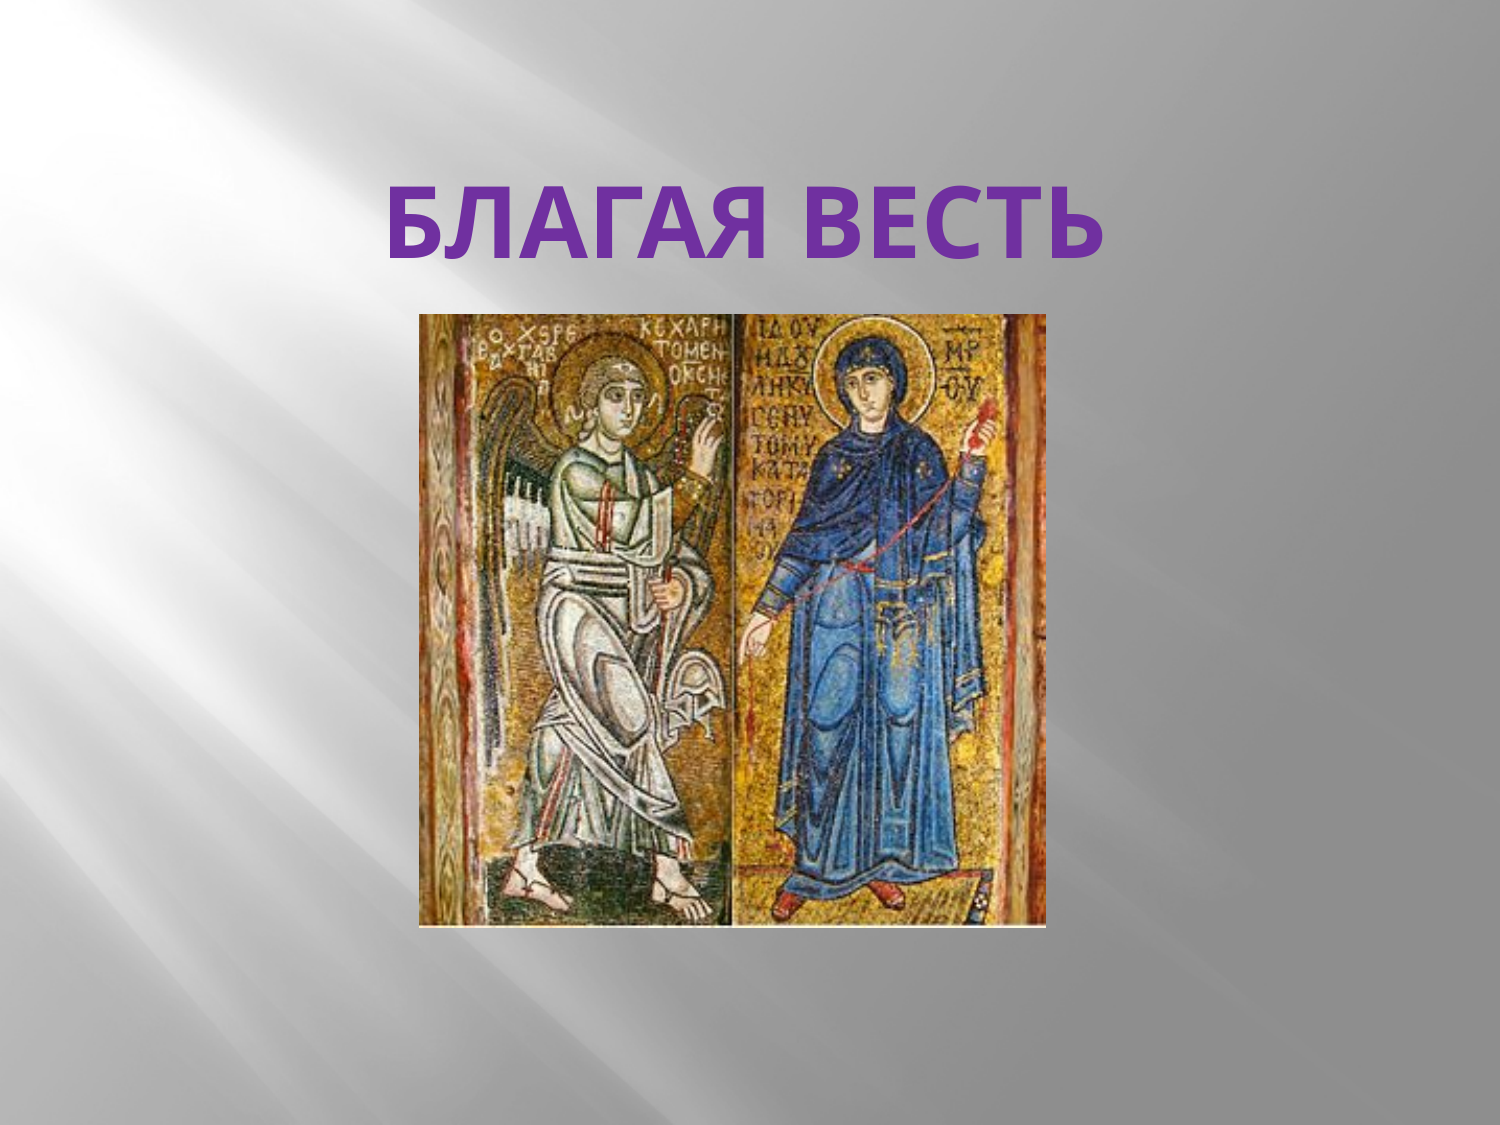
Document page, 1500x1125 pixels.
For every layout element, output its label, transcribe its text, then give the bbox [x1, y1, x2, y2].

title Благая весть [69, 78, 1420, 279]
picture [418, 314, 1046, 929]
